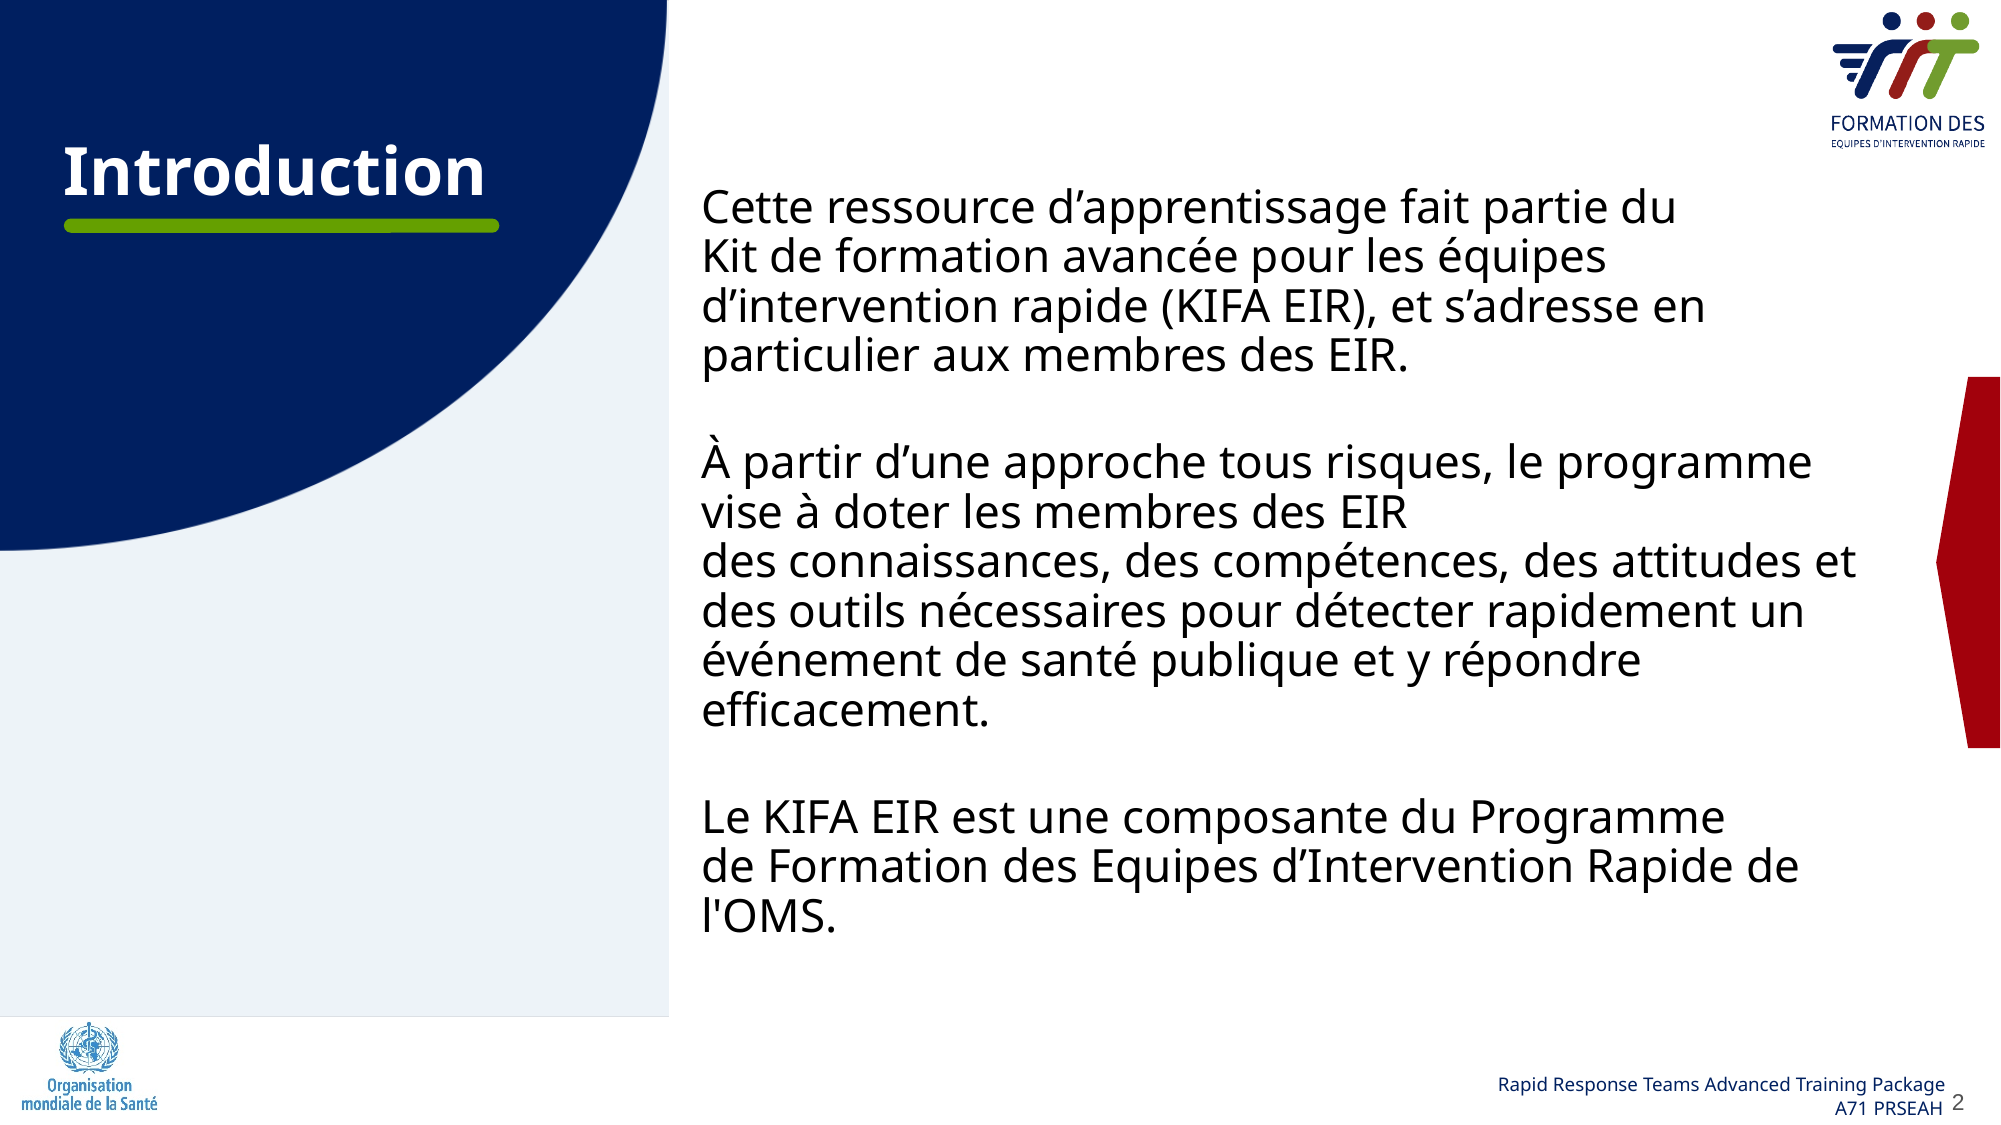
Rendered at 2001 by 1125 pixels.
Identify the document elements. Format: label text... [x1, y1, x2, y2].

text_box [63, 218, 500, 233]
slide_number 2 [1882, 1049, 1916, 1092]
picture [0, 0, 669, 1018]
picture [1831, 11, 1985, 149]
title Introduction [63, 137, 600, 456]
list Cette ressource d’apprentissage fait partie du Kit de formation avancée pour les équipes d’intervention rapide (KIFA EIR), et s’adresse en particulier aux membres des EIR. À partir d’une approche tous risques, le programme vise à doter les membres des EIR des connaissances, des compétences, des attitudes et des outils nécessaires pour détecter rapidement un événement de santé publique et y répondre efficacement. Le KIFA EIR est une composante du Programme de Formation des Equipes d’Intervention Rapide de l'OMS. [700, 137, 1937, 1049]
picture [20, 1020, 158, 1111]
